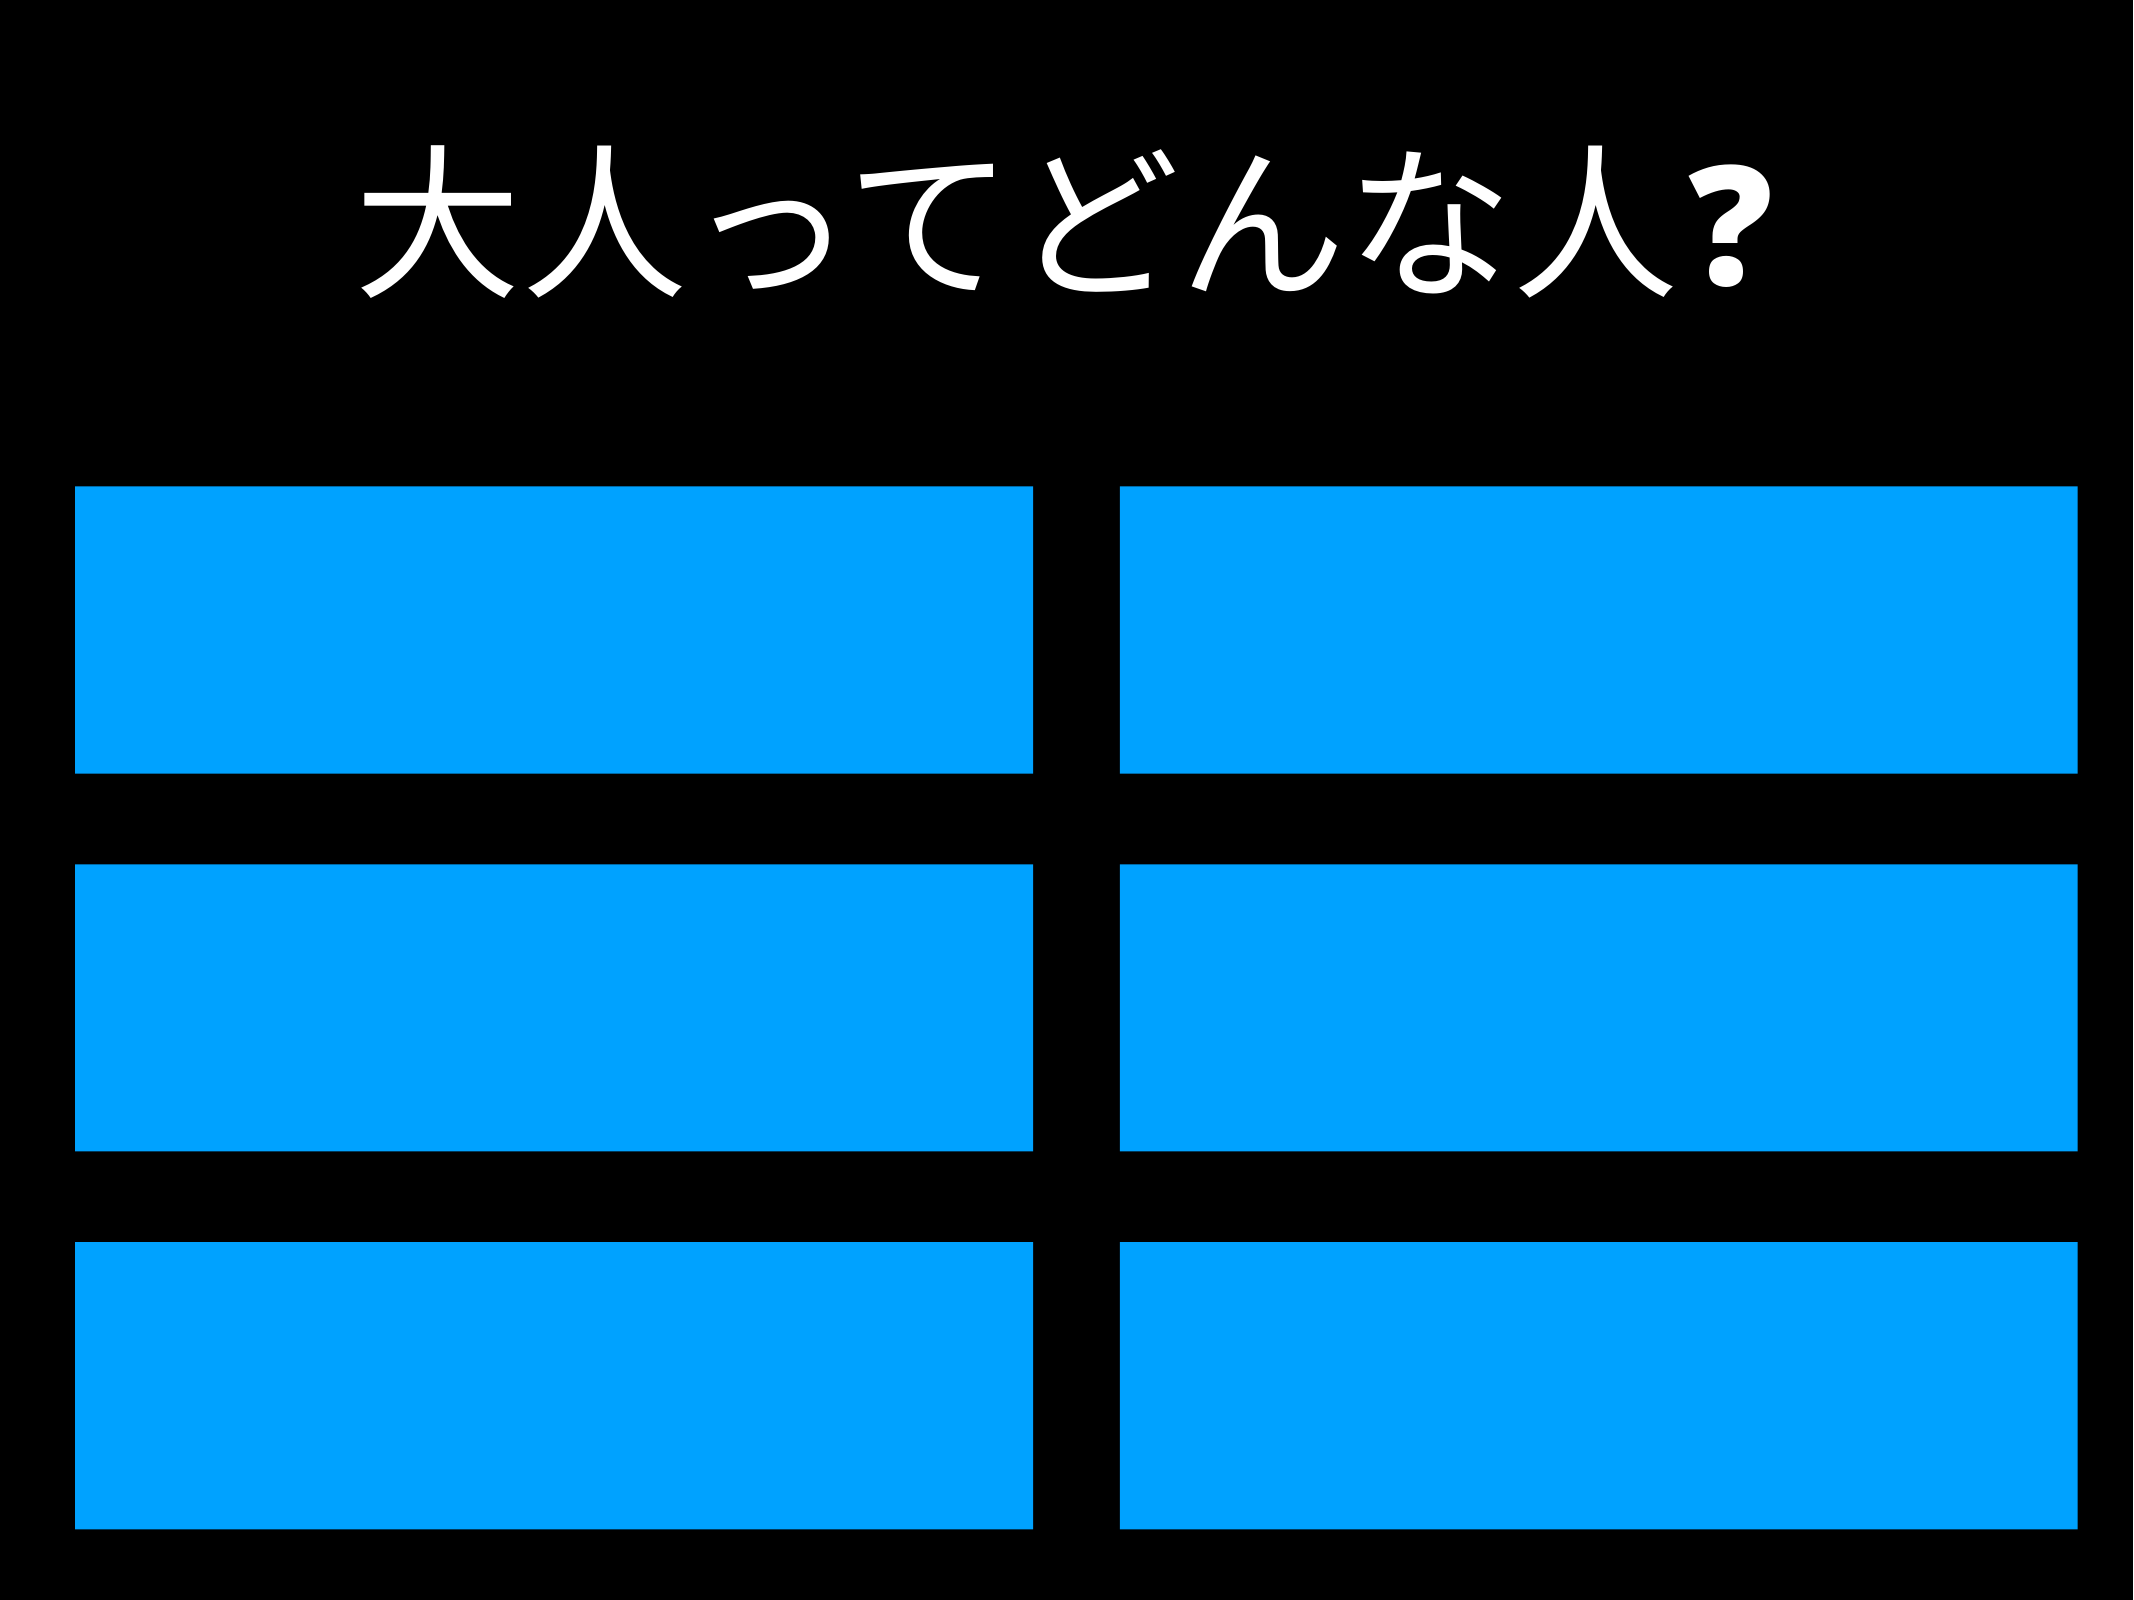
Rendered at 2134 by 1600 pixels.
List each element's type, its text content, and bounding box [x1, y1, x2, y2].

text_box [75, 486, 1034, 774]
text_box [1119, 864, 2078, 1152]
text_box [75, 1242, 1034, 1530]
text_box [1119, 1242, 2078, 1530]
text_box [1119, 486, 2078, 774]
title 大人ってどんな人❓ [155, 41, 1978, 397]
text_box [75, 864, 1034, 1152]
